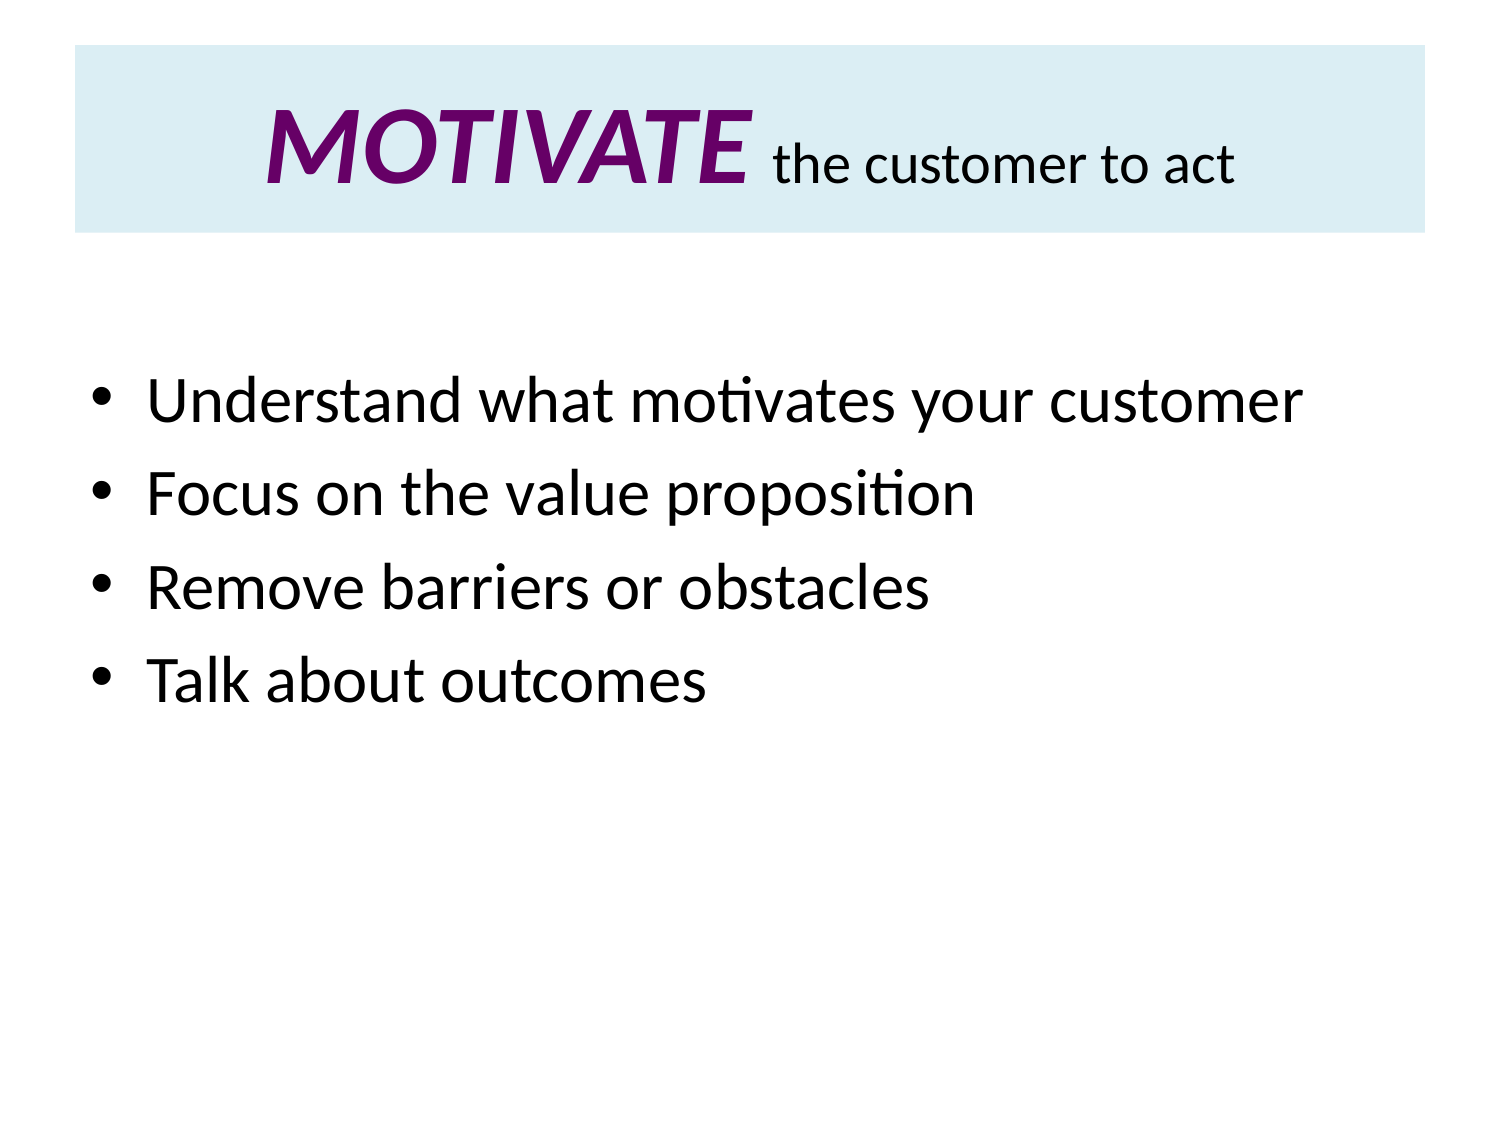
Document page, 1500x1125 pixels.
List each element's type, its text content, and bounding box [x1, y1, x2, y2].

title MOTIVATE the customer to act [75, 45, 1425, 233]
list Understand what motivates your customer Focus on the value proposition Remove barriers or obstacles Talk about outcomes [75, 348, 1425, 1005]
